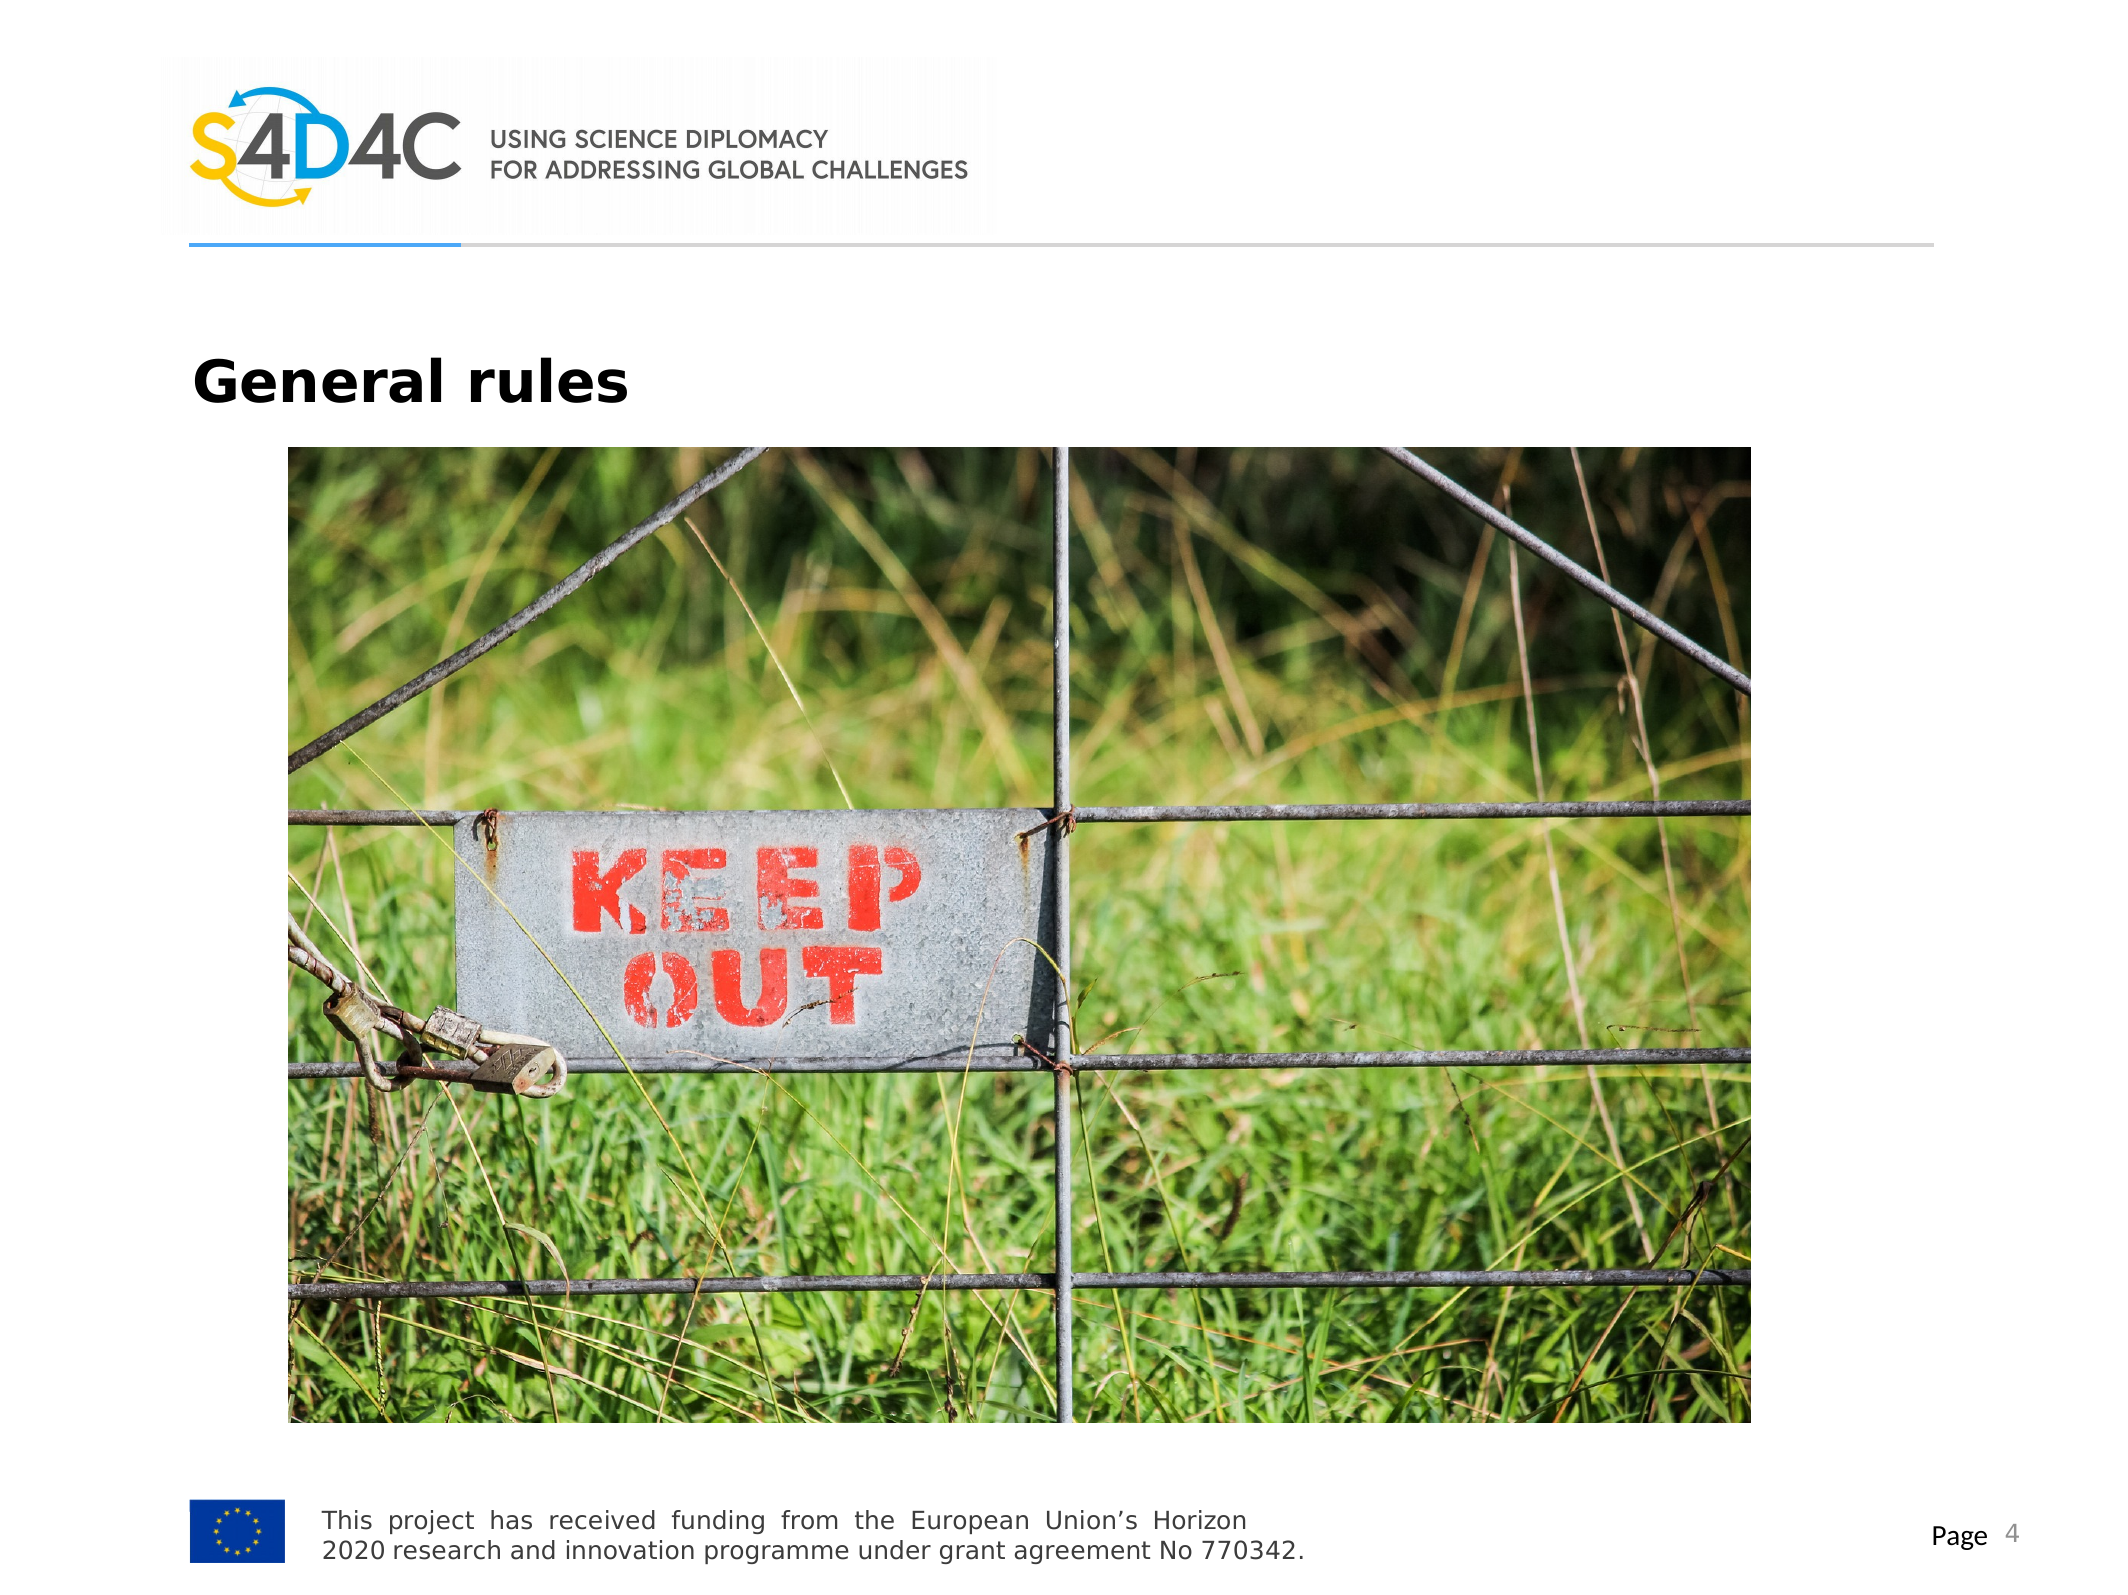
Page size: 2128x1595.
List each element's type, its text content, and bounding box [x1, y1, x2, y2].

slide_number 4 [1531, 1517, 2021, 1548]
picture [288, 447, 1752, 1423]
text_box General rules [189, 344, 1401, 415]
picture [161, 57, 997, 235]
footer This project has received funding from the European Union’s Horizon 2020 research and innovation programme under grant agreement No 770342. [319, 1504, 1328, 1564]
picture [189, 1499, 285, 1563]
